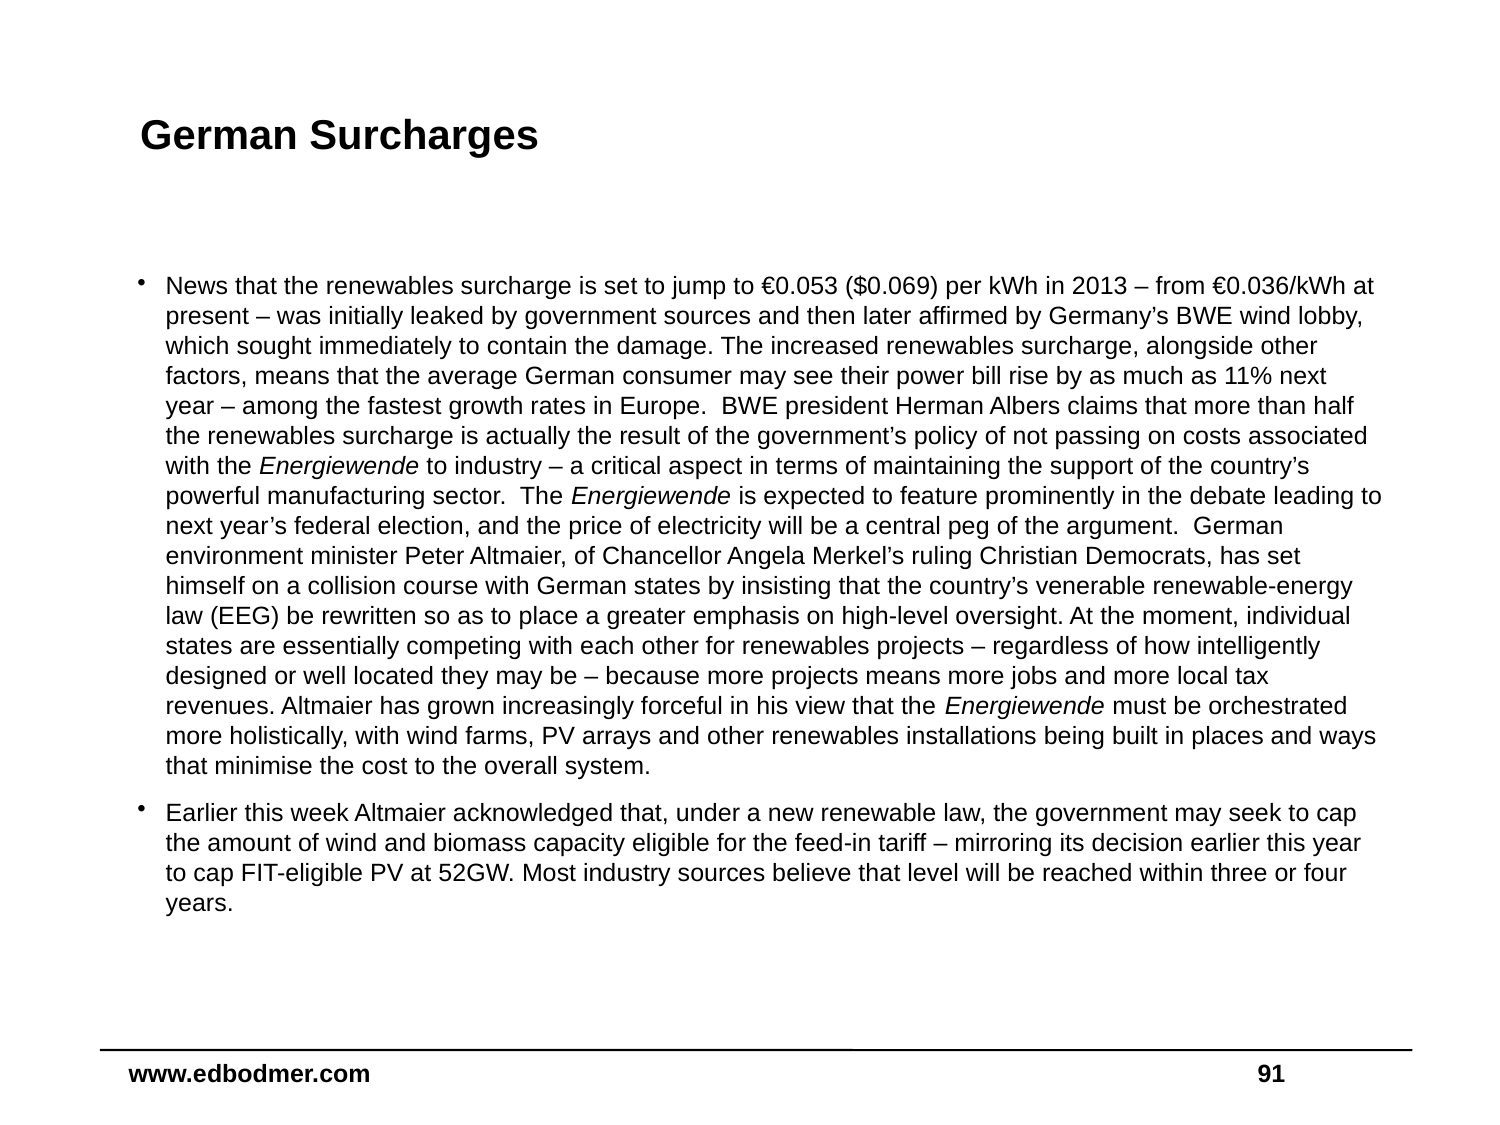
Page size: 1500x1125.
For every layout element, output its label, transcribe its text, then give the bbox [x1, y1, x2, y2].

list News that the renewables surcharge is set to jump to €0.053 ($0.069) per kWh in 2013 – from €0.036/kWh at present – was initially leaked by government sources and then later affirmed by Germany’s BWE wind lobby, which sought immediately to contain the damage. The increased renewables surcharge, alongside other factors, means that the average German consumer may see their power bill rise by as much as 11% next year – among the fastest growth rates in Europe. BWE president Herman Albers claims that more than half the renewables surcharge is actually the result of the government’s policy of not passing on costs associated with the Energiewende to industry – a critical aspect in terms of maintaining the support of the country’s powerful manufacturing sector. The Energiewende is expected to feature prominently in the debate leading to next year’s federal election, and the price of electricity will be a central peg of the argument. German environment minister Peter Altmaier, of Chancellor Angela Merkel’s ruling Christian Democrats, has set himself on a collision course with German states by insisting that the country’s venerable renewable-energy law (EEG) be rewritten so as to place a greater emphasis on high-level oversight. At the moment, individual states are essentially competing with each other for renewables projects – regardless of how intelligently designed or well located they may be – because more projects means more jobs and more local tax revenues. Altmaier has grown increasingly forceful in his view that the Energiewende must be orchestrated more holistically, with wind farms, PV arrays and other renewables installations being built in places and ways that minimise the cost to the overall system. Earlier this week Altmaier acknowledged that, under a new renewable law, the government may seek to cap the amount of wind and biomass capacity eligible for the feed-in tariff – mirroring its decision earlier this year to cap FIT-eligible PV at 52GW. Most industry sources believe that level will be reached within three or four years. [112, 262, 1401, 1026]
title German Surcharges [124, 99, 1288, 226]
